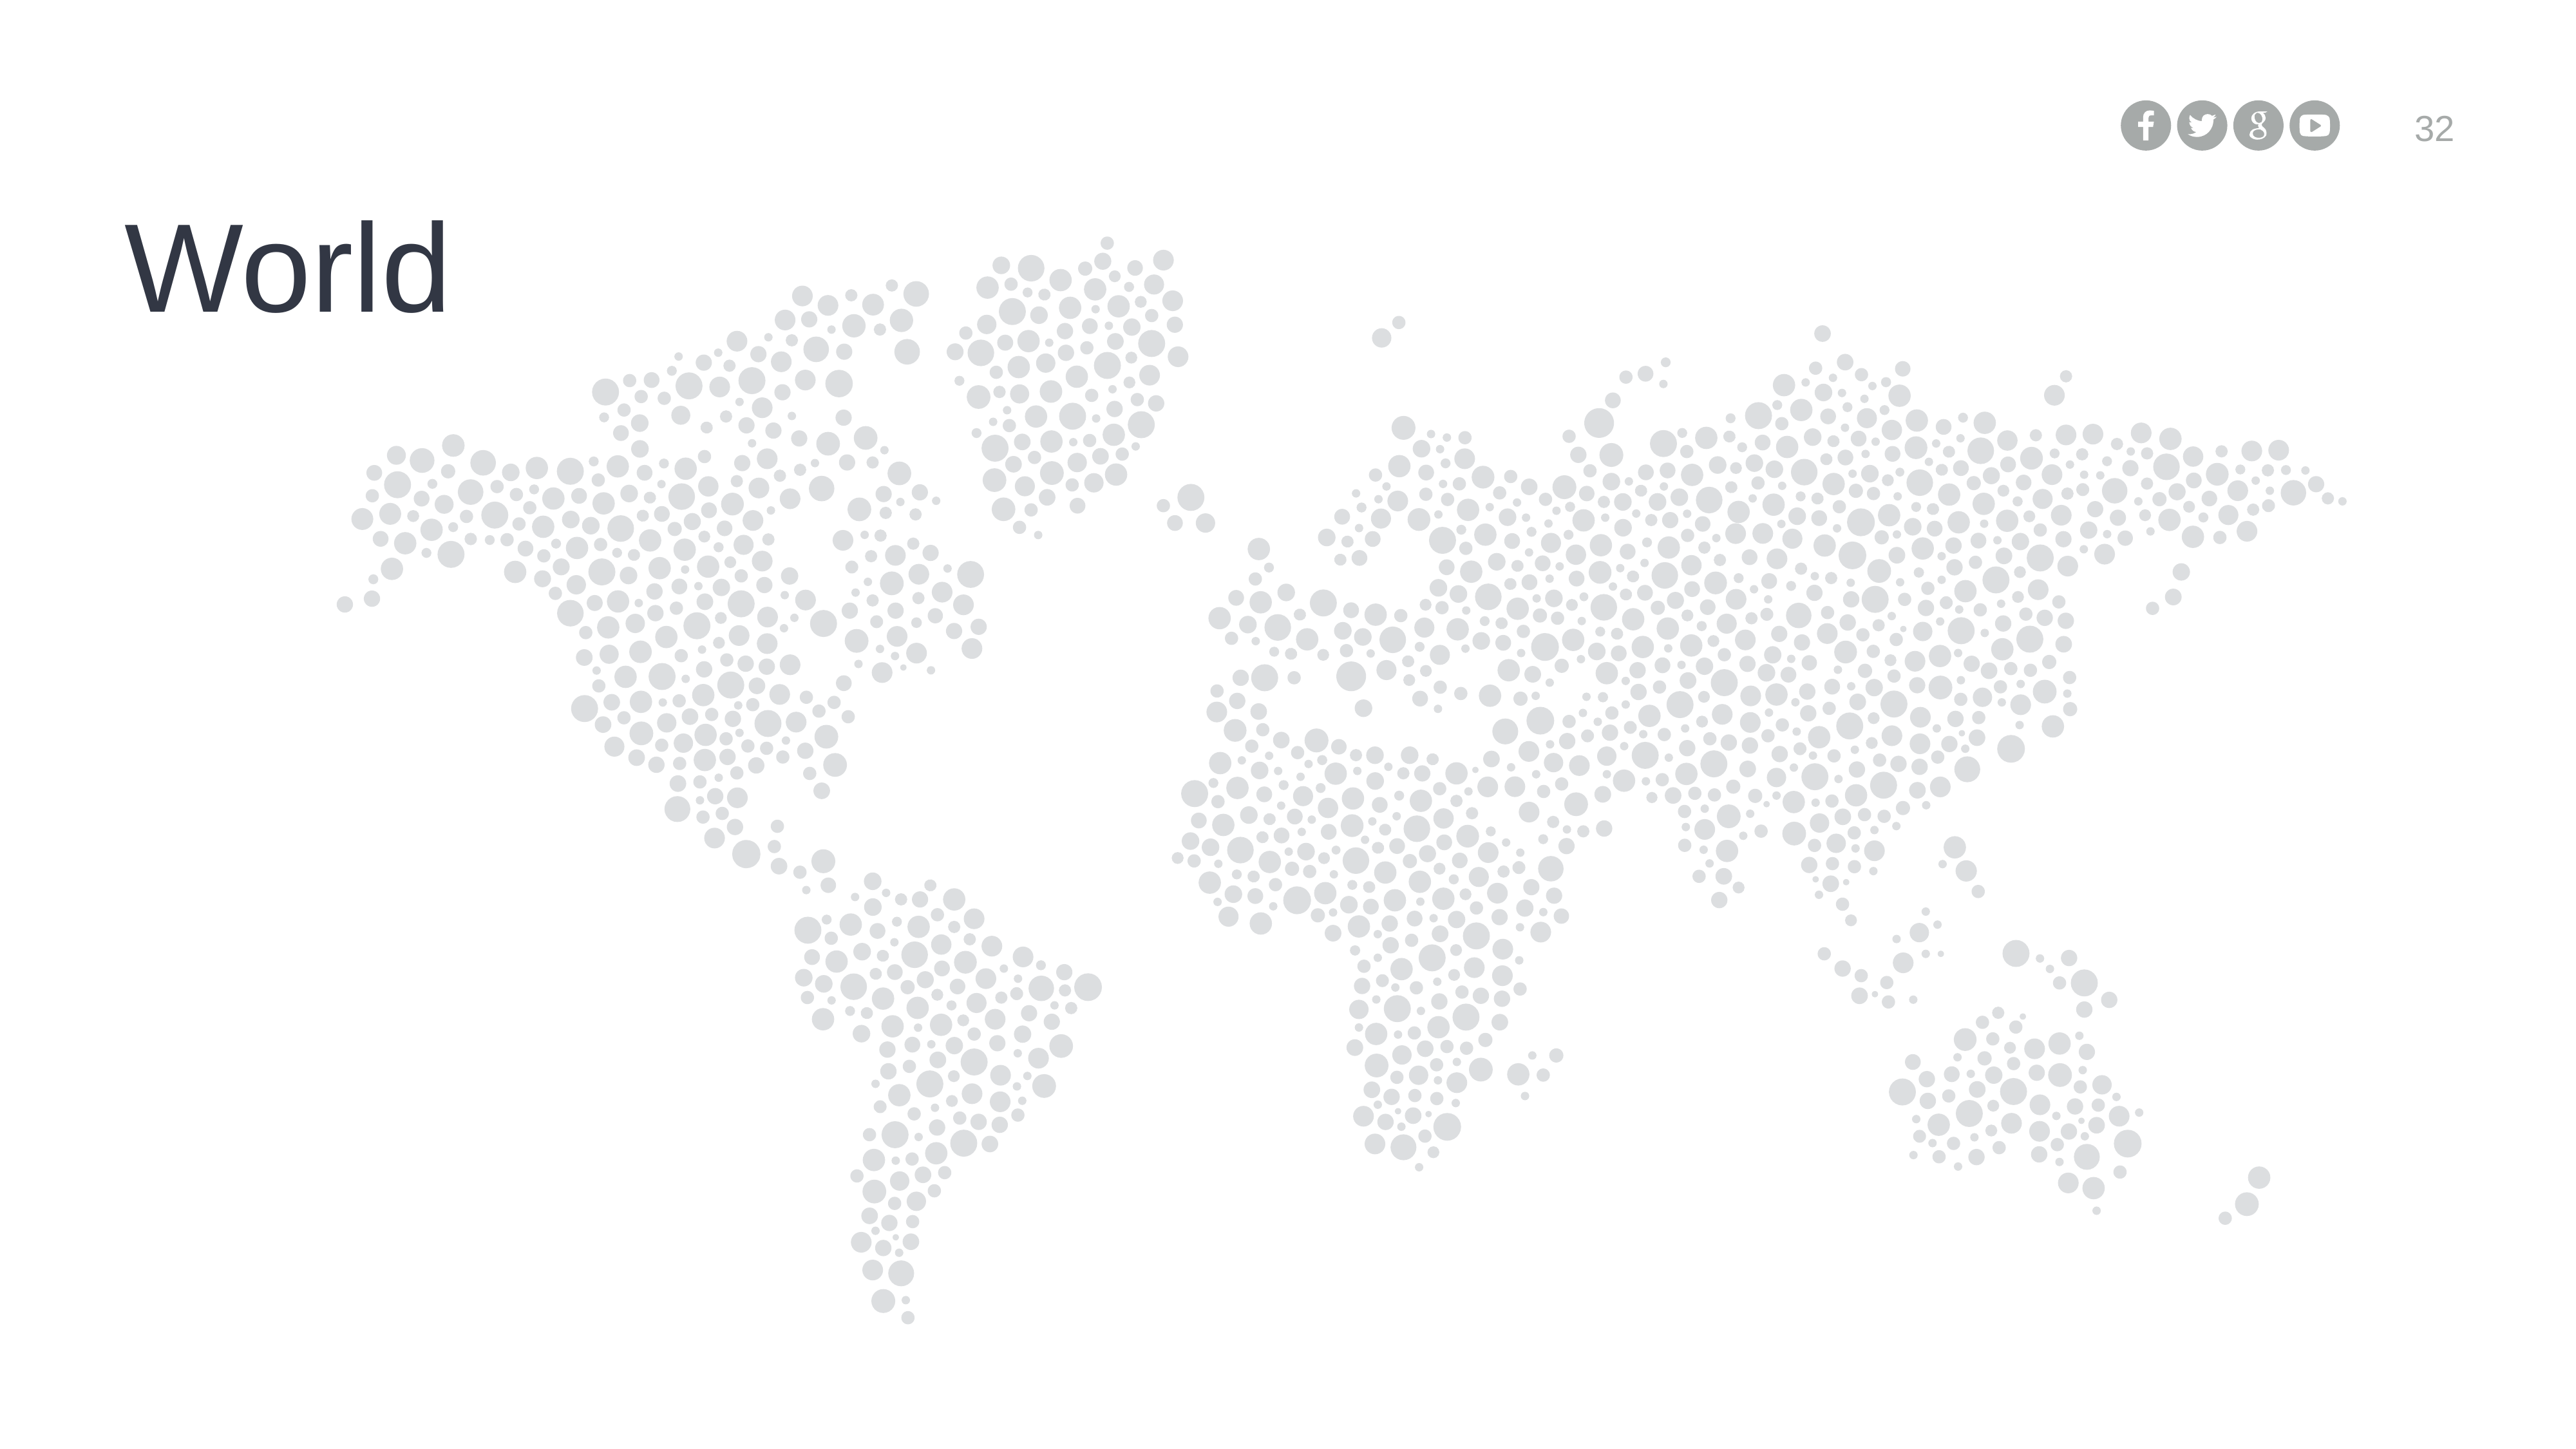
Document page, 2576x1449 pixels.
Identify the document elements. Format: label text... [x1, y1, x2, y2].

slide_number 32 [2407, 97, 2468, 158]
title World [117, 178, 1672, 415]
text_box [336, 236, 2347, 1325]
